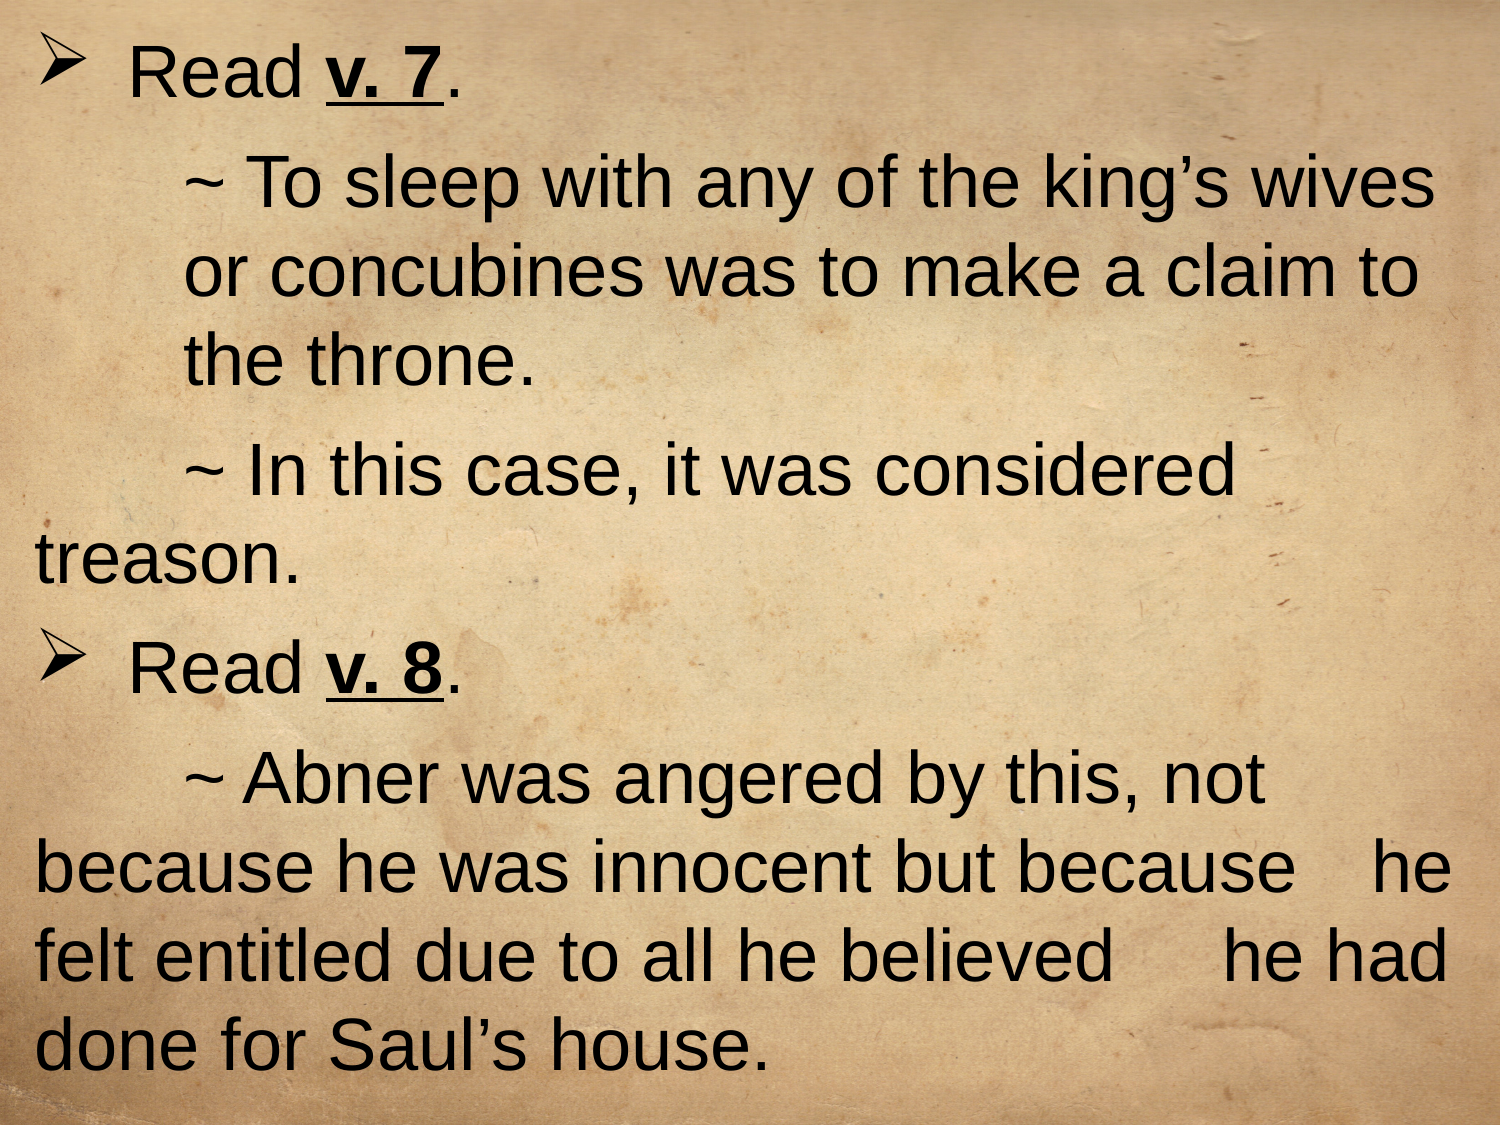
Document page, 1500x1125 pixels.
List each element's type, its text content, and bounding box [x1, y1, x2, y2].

picture [0, 0, 1500, 1125]
subtitle Read v. 7. ~ To sleep with any of the king’s wives or concubines was to make a claim to the throne. ~ In this case, it was considered treason. Read v. 8. ~ Abner was angered by this, not because he was innocent but because he felt entitled due to all he believed he had done for Saul’s house. [19, 15, 1485, 1108]
